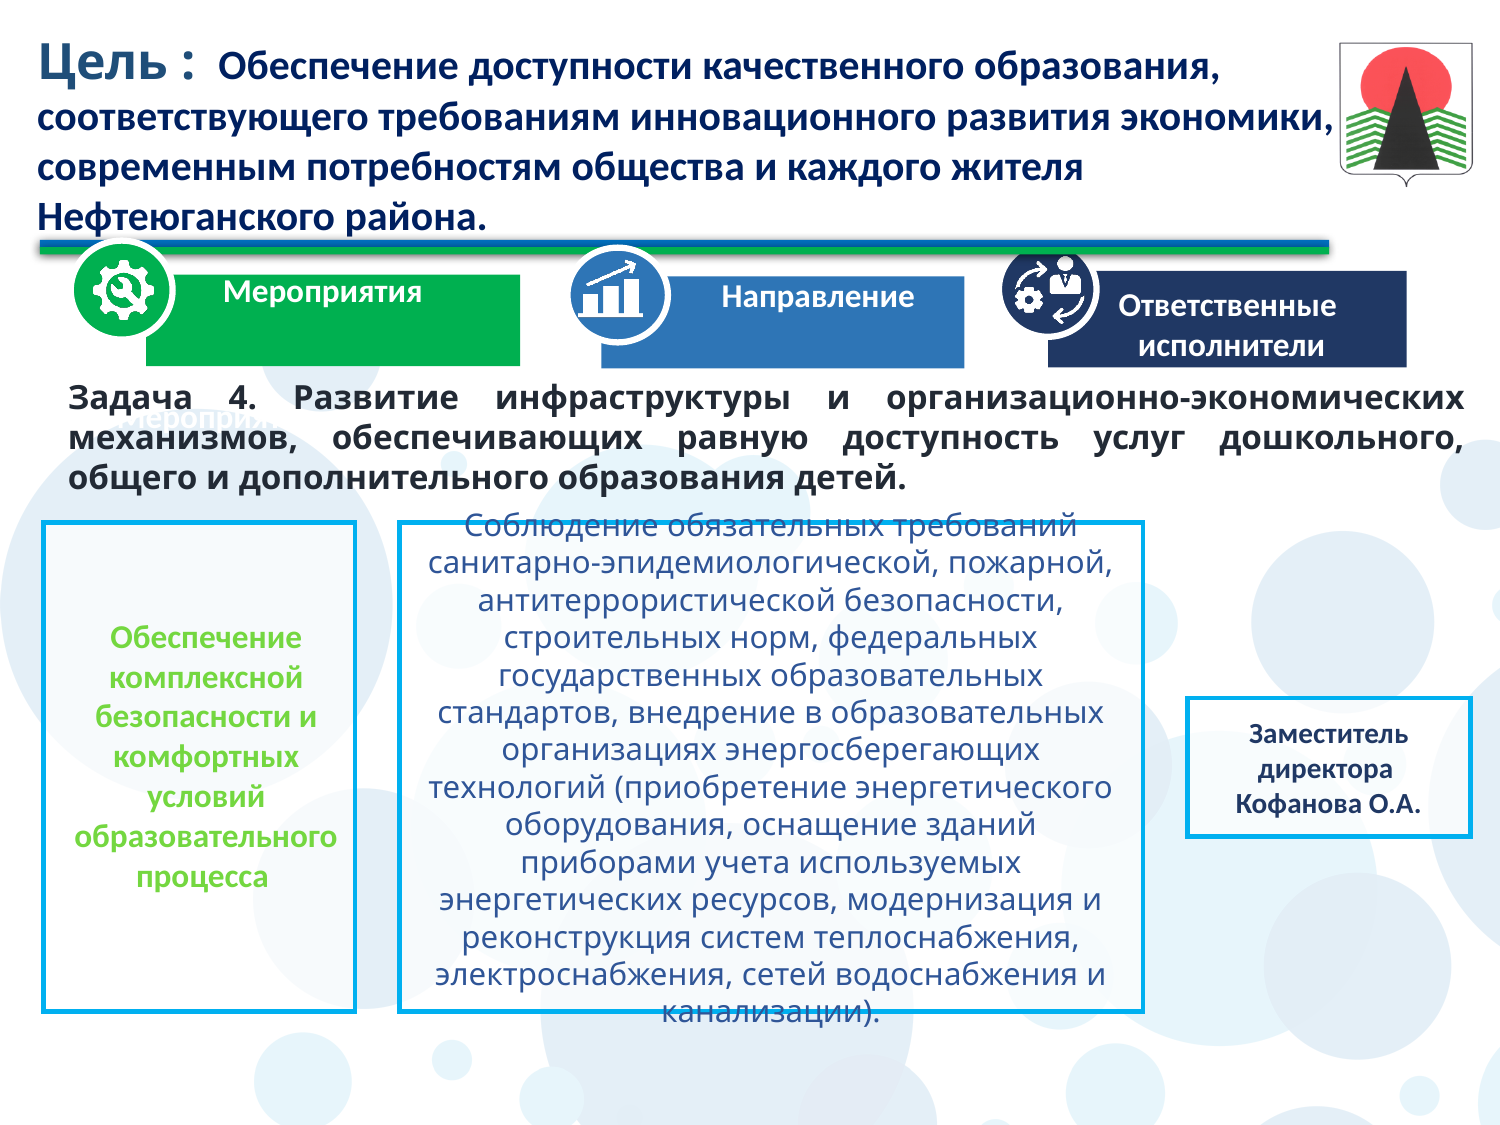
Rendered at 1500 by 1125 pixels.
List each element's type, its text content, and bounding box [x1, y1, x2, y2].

text_box [42, 521, 356, 1013]
text_box [997, 263, 1083, 338]
text_box [1047, 270, 1103, 368]
text_box Ответственные исполнители [1103, 235, 1360, 368]
picture [578, 256, 643, 320]
text_box [1087, 263, 1098, 320]
text_box [145, 274, 521, 367]
text_box Заместитель директора Кофанова О.А. [1186, 697, 1471, 837]
text_box Цель : Обеспечение доступности качественного образования, соответствующего требованиям инновационного развития экономики, современным потребностям общества и каждого жителя Нефтеюганского района. [22, 21, 1406, 247]
picture [1338, 41, 1474, 188]
text_box [566, 255, 669, 344]
text_box [1360, 270, 1408, 368]
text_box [39, 239, 1330, 255]
text_box Задача 4. Развитие инфраструктуры и организационно-экономических механизмов, обеспечивающих равную доступность услуг дошкольного, общего и дополнительного образования детей. [53, 368, 1481, 504]
text_box Соблюдение обязательных требований санитарно-эпидемиологической, пожарной, антитеррористической безопасности, строительных норм, федеральных государственных образовательных стандартов, внедрение в образовательных организациях энергосберегающих технологий (приобретение энергетического оборудования, оснащение зданий приборами учета используемых энергетических ресурсов, модернизация и реконструкция систем теплоснабжения, электроснабжения, сетей водоснабжения и канализации). [398, 521, 1144, 1013]
text_box [600, 275, 965, 368]
picture [93, 260, 154, 320]
text_box [69, 255, 174, 341]
text_box Мероприятия [207, 262, 438, 317]
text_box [514, 603, 949, 664]
picture [1012, 256, 1087, 324]
text_box Направление [706, 266, 931, 322]
text_box Обеспечение комплексной безопасности и комфортных условий образовательного процесса [43, 607, 369, 902]
